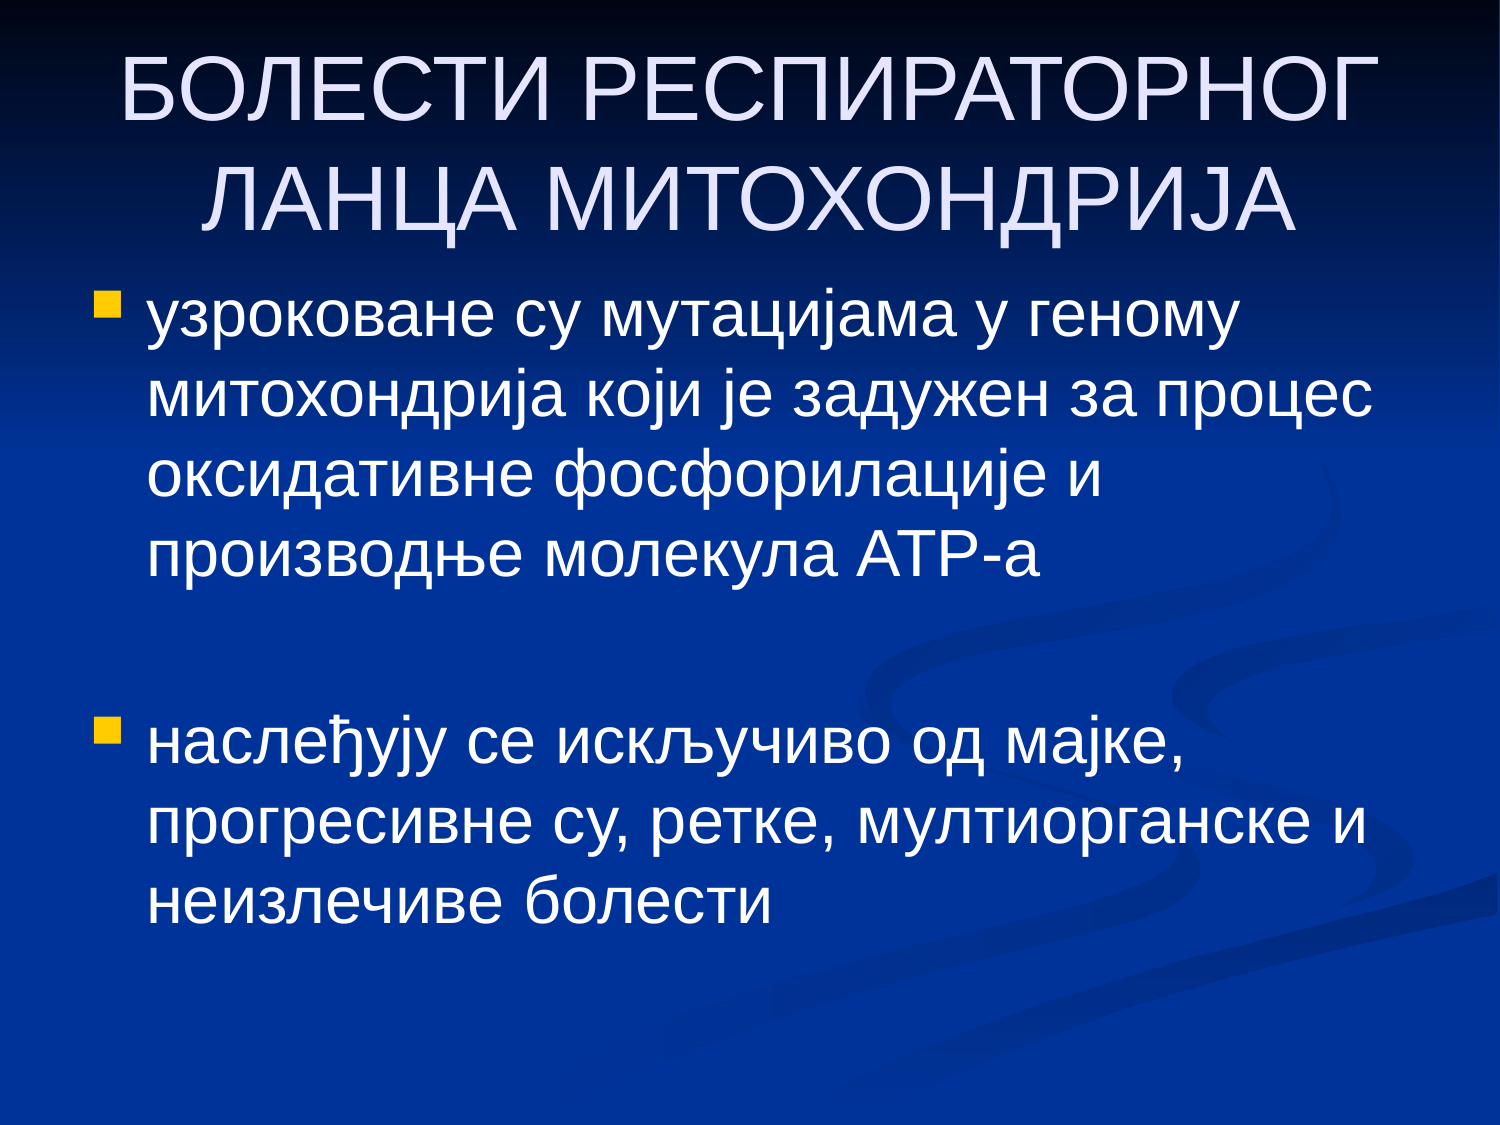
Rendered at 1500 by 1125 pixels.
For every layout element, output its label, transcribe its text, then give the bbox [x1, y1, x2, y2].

list узроковане су мутацијама у геному митохондрија који је задужен за процес оксидативне фосфорилације и производње молекула АТР-а наслеђују се искључиво од мајке, прогресивне су, ретке, мултиорганске и неизлечиве болести [74, 262, 1426, 1006]
title БОЛЕСТИ РЕСПИРАТОРНОГ ЛАНЦА МИТОХОНДРИЈА [74, 44, 1426, 233]
